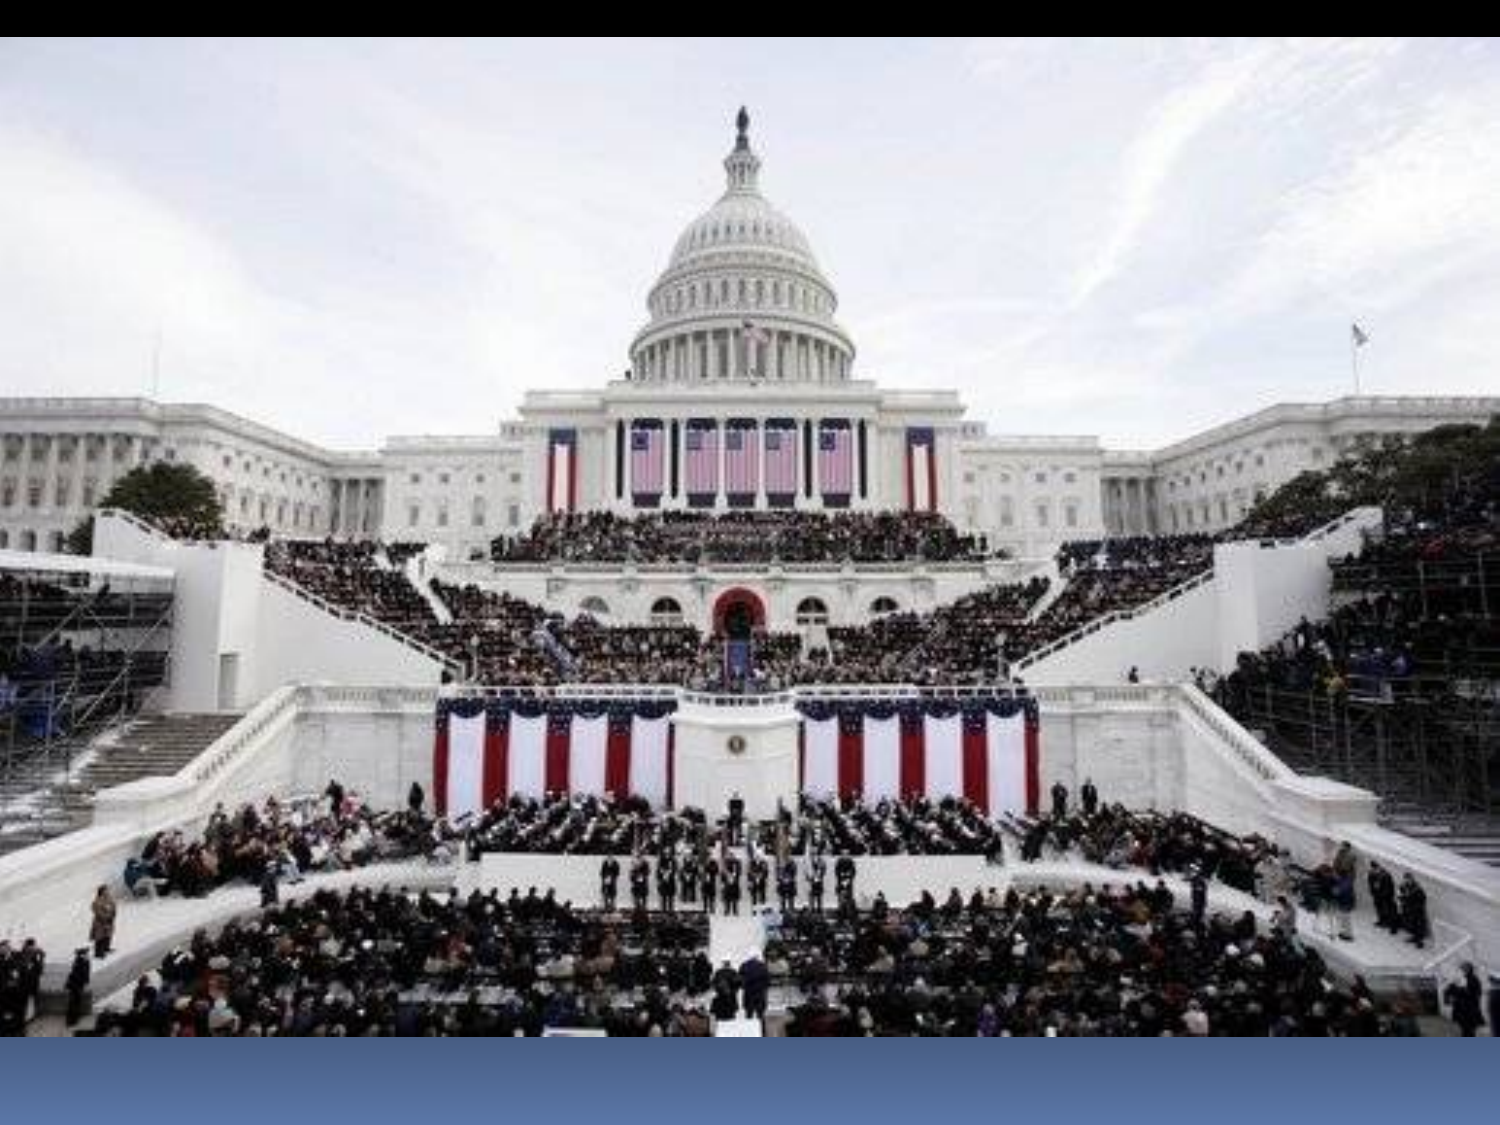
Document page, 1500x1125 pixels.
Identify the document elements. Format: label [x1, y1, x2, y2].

picture [0, 37, 1500, 1037]
